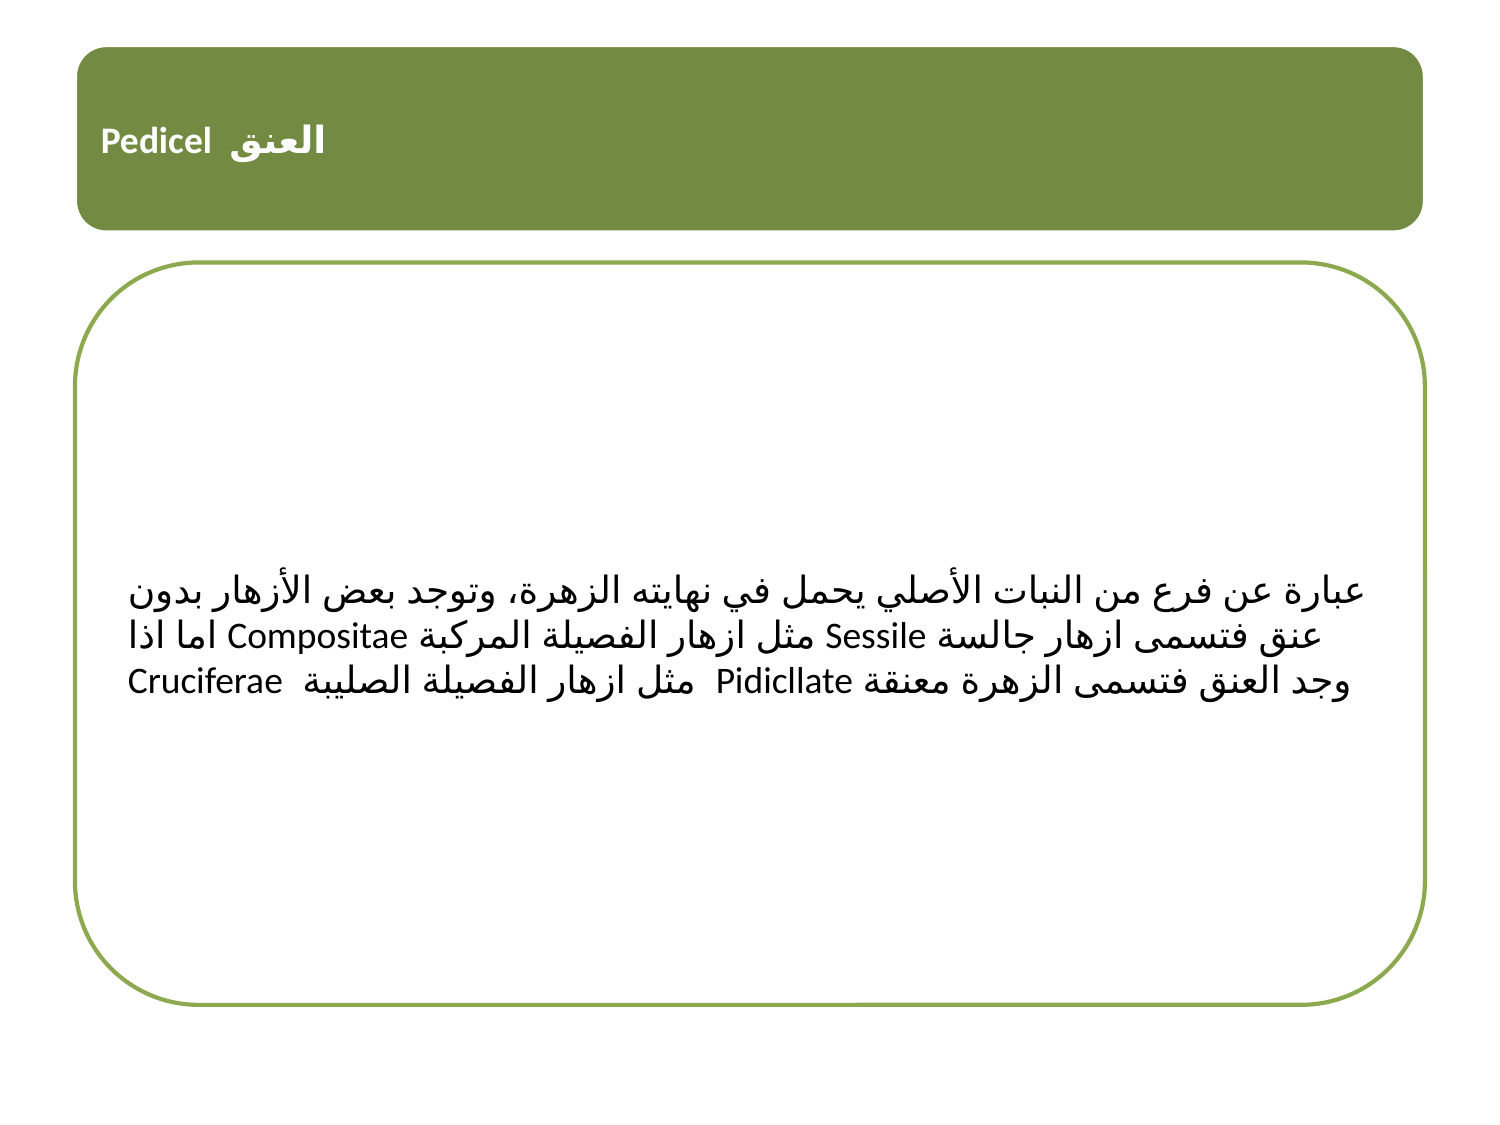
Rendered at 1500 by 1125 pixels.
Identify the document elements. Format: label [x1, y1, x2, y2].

list [74, 262, 1426, 1006]
text_box [74, 44, 1426, 233]
